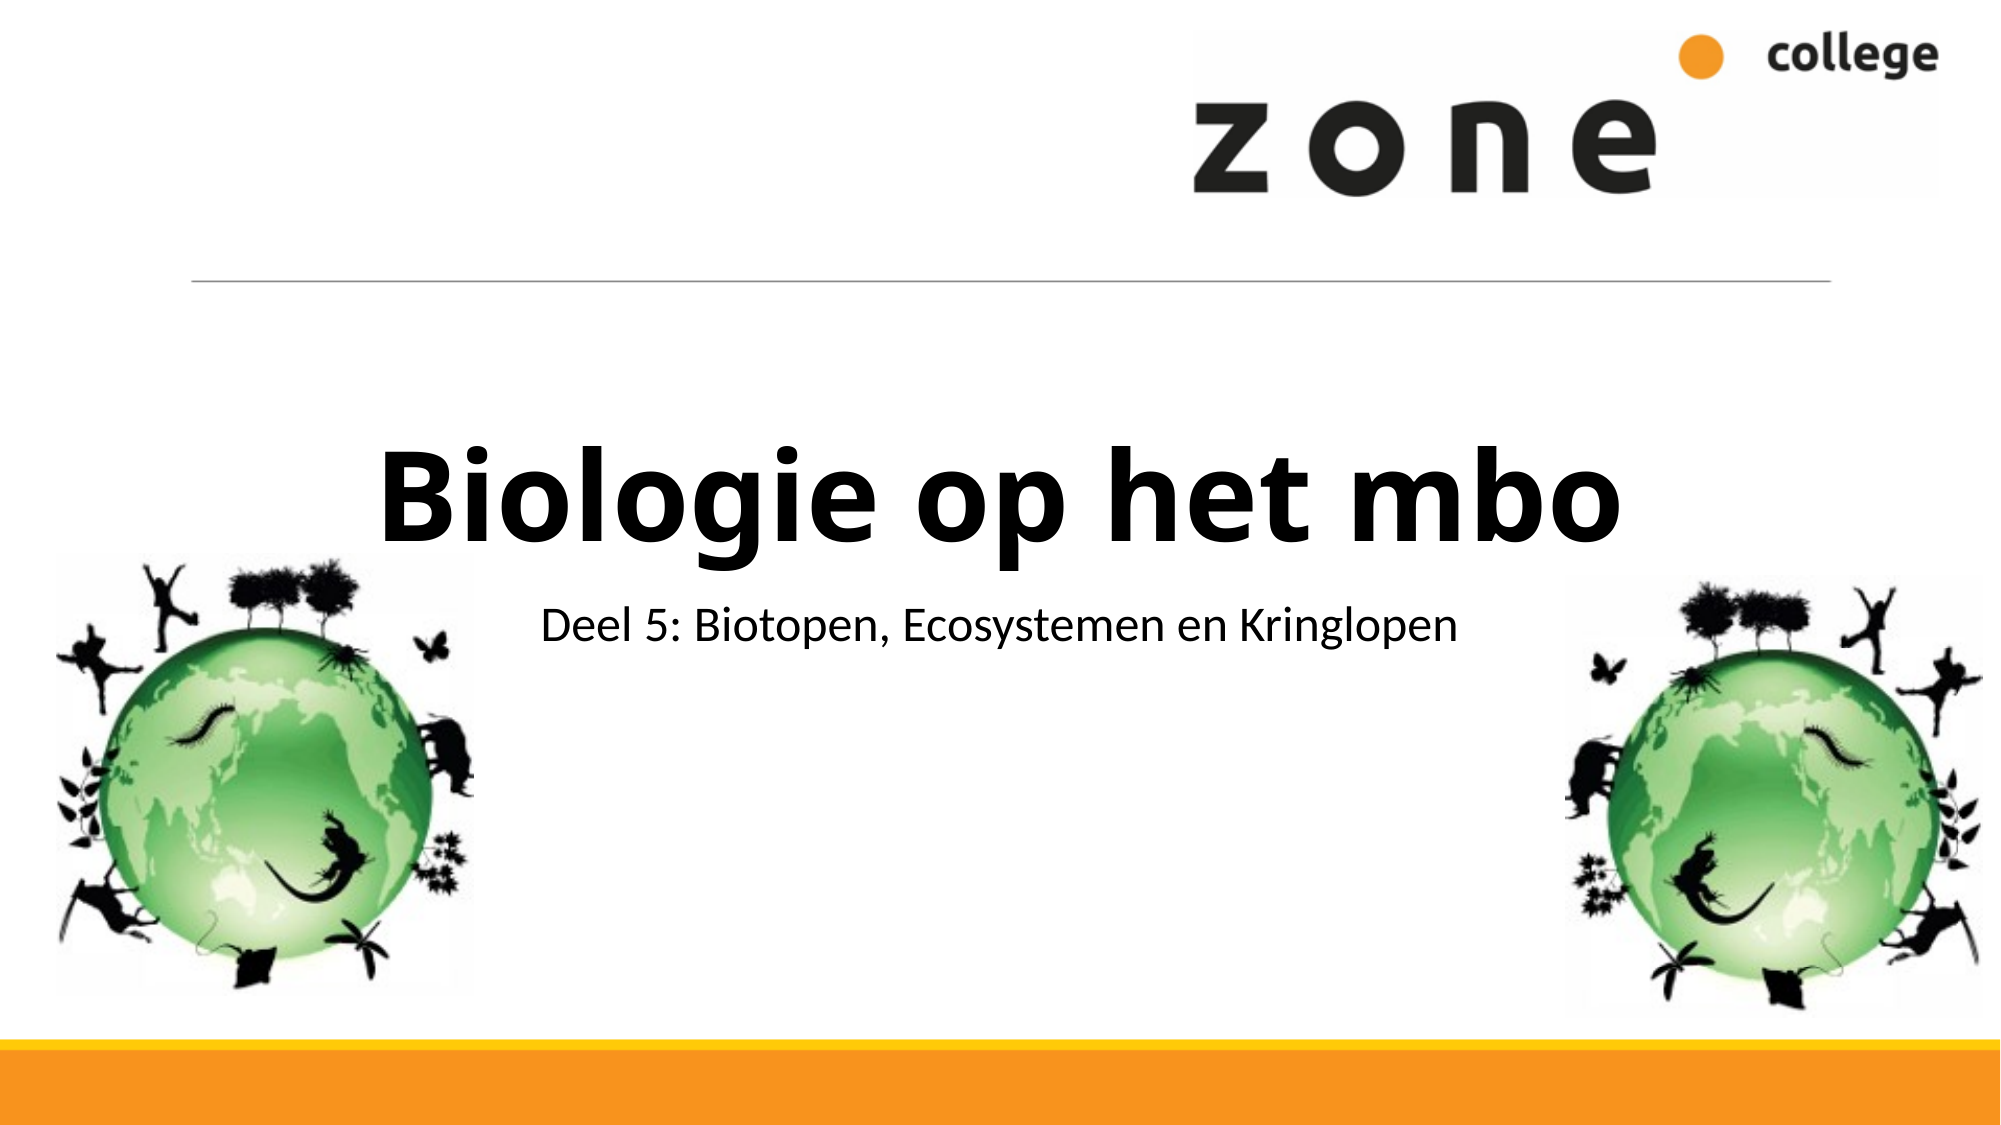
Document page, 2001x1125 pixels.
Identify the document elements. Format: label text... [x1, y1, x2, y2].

picture [0, 0, 2001, 1125]
title Biologie op het mbo [249, 184, 1750, 576]
subtitle Deel 5: Biotopen, Ecosystemen en Kringlopen [474, 590, 1565, 863]
